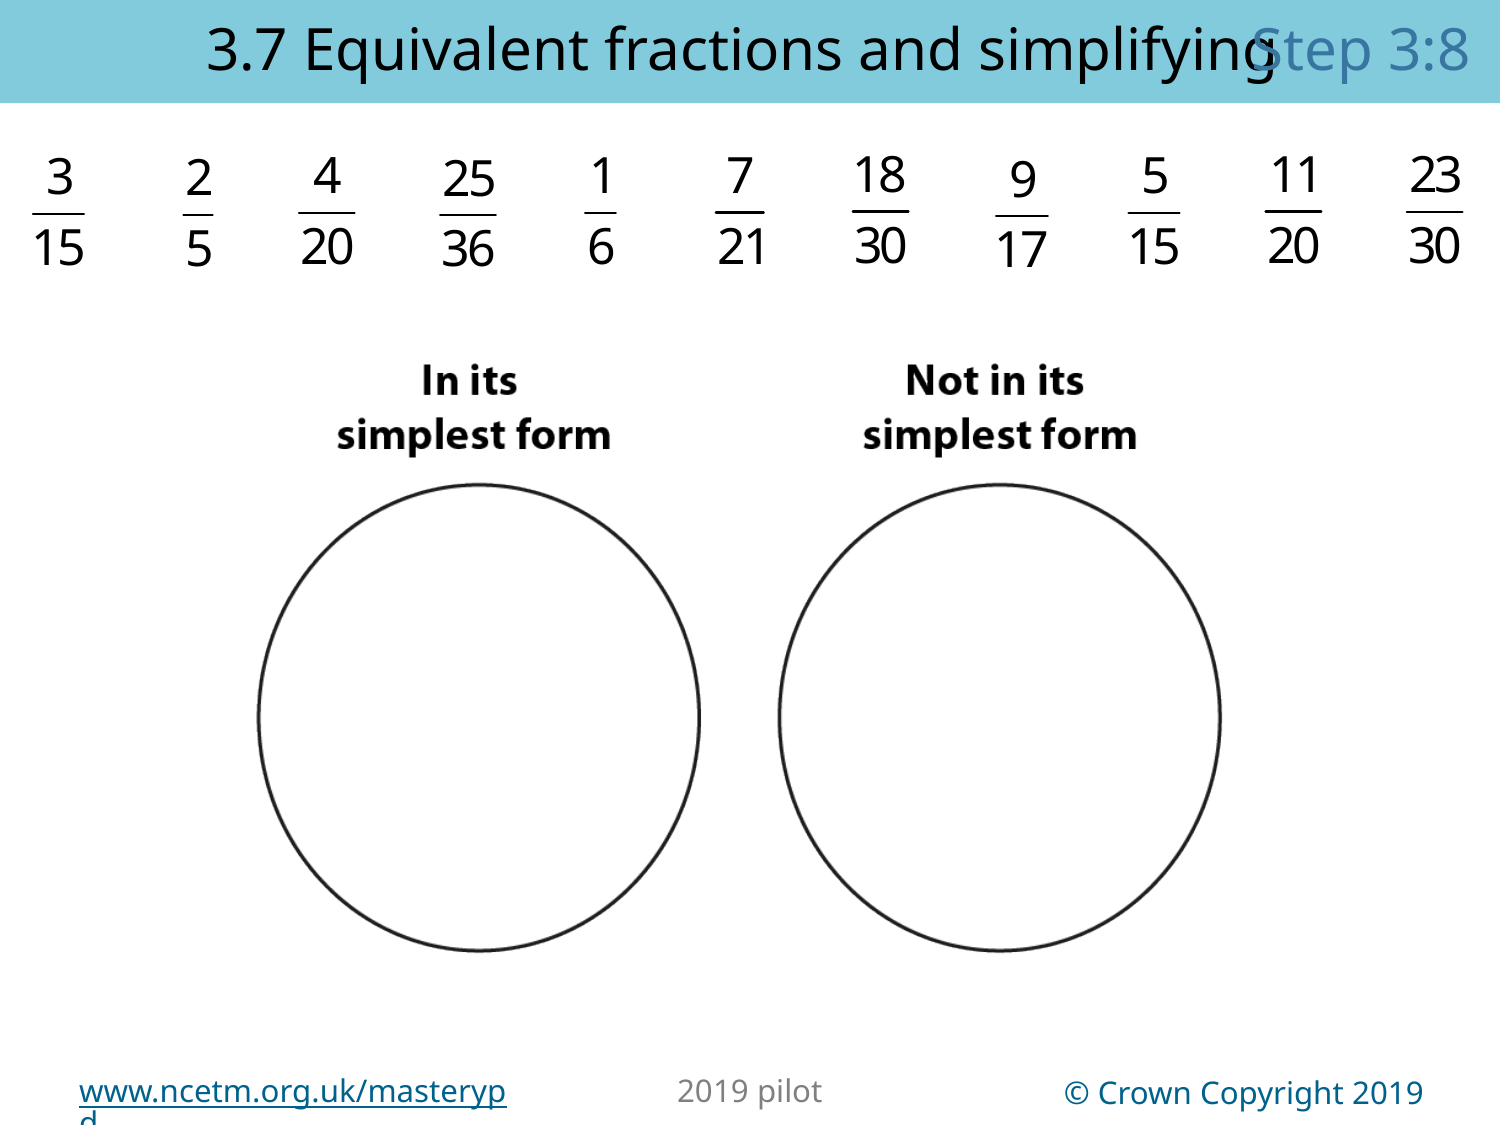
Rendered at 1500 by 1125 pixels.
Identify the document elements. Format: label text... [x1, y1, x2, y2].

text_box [294, 150, 360, 272]
list Step 3:8 [0, 0, 1500, 104]
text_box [848, 149, 914, 270]
picture [239, 357, 1247, 983]
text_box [179, 152, 217, 274]
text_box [580, 150, 621, 272]
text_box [1124, 150, 1185, 272]
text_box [28, 151, 90, 273]
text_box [991, 153, 1053, 273]
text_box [711, 150, 768, 269]
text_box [1402, 149, 1468, 271]
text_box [1261, 149, 1326, 270]
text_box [435, 152, 501, 274]
